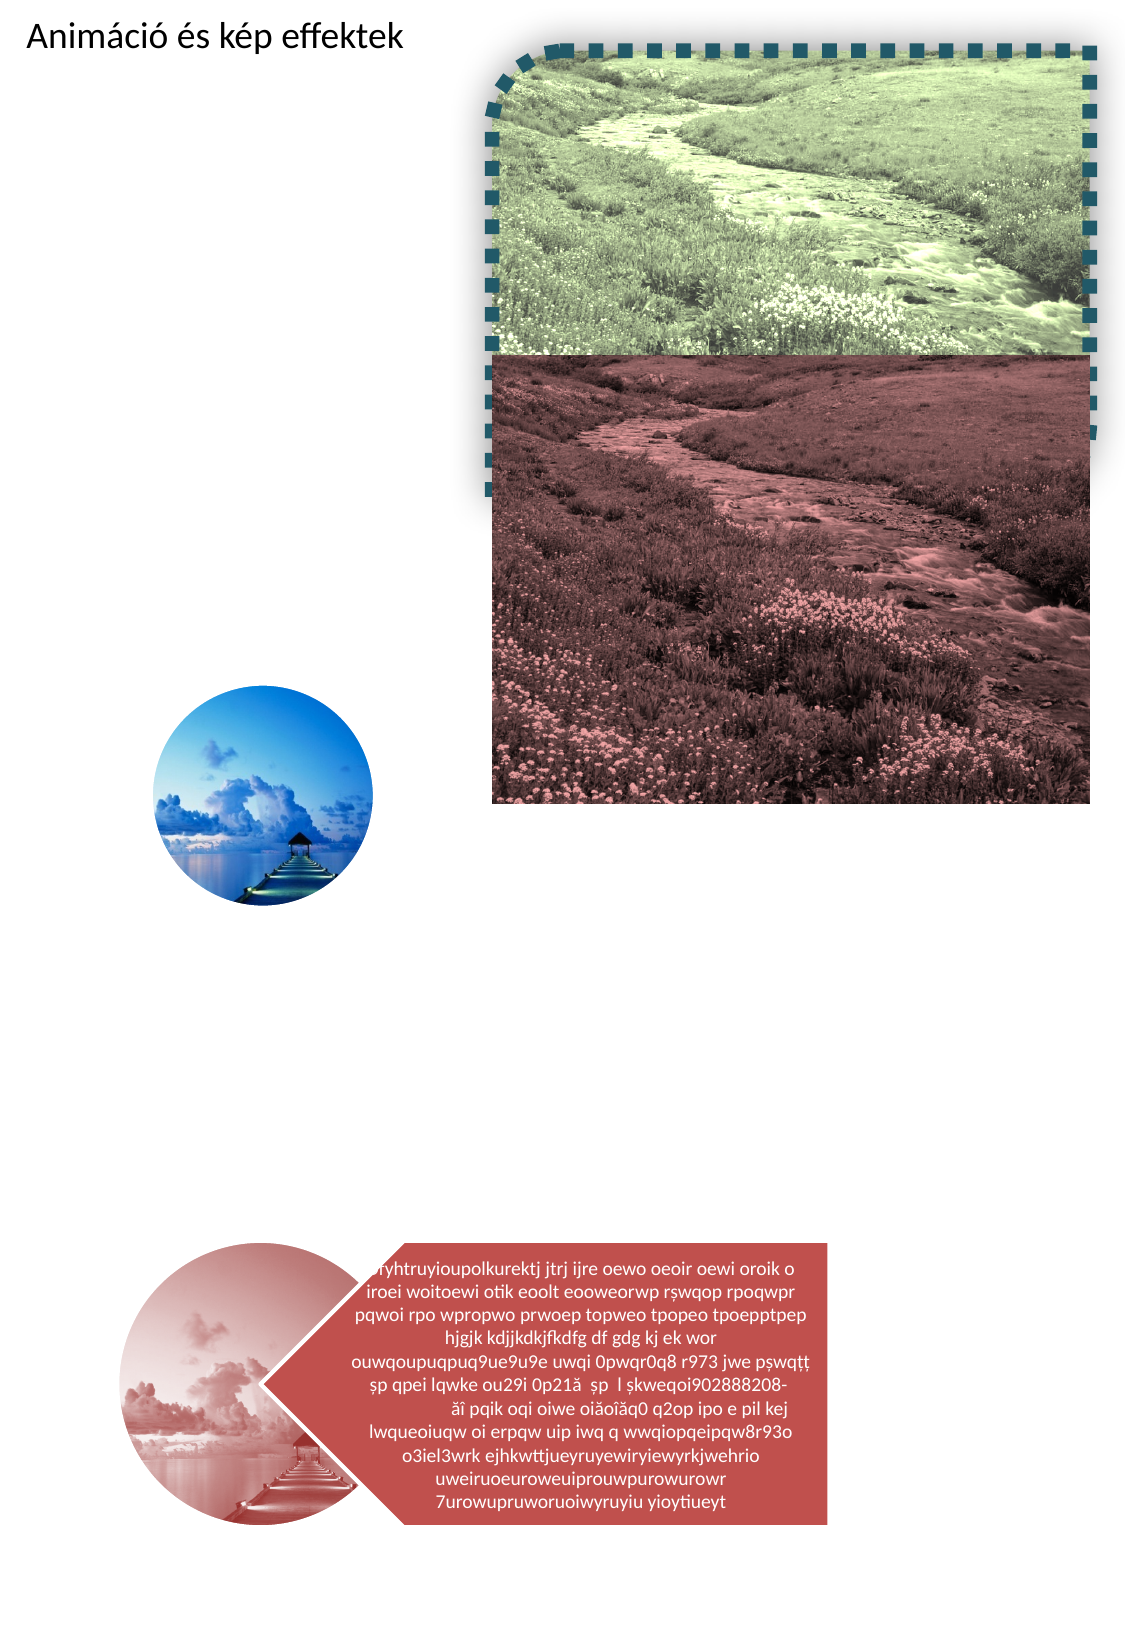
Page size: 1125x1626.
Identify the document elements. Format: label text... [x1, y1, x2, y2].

text_box Animáció és kép effektek [11, 3, 926, 64]
picture [491, 50, 1090, 804]
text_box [116, 62, 973, 1528]
